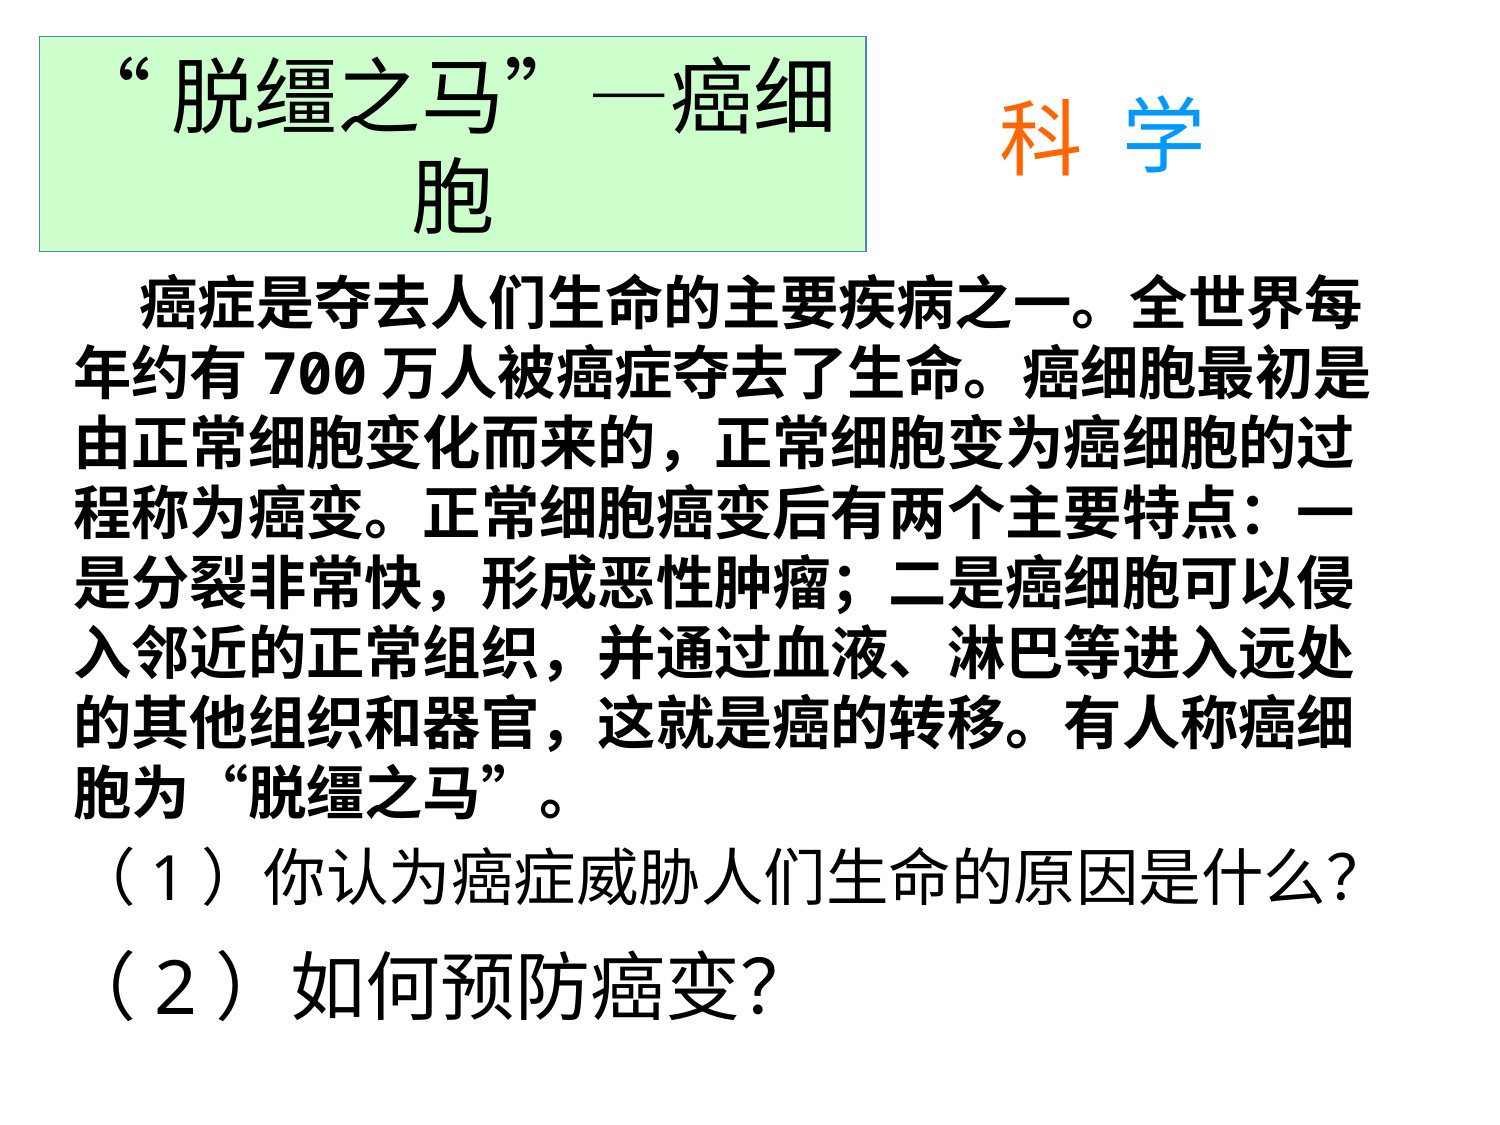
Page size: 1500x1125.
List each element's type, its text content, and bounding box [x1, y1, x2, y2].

text_box 学 [1107, 75, 1227, 191]
text_box 科 [984, 78, 1127, 194]
text_box 拓展延伸 [32, 161, 340, 257]
text_box （2）如何预防癌变？ [46, 931, 827, 1037]
text_box （1）你认为癌症威胁人们生命的原因是什么？ [58, 830, 1394, 920]
text_box “脱缰之马”—癌细胞 [39, 36, 867, 252]
text_box 癌症是夺去人们生命的主要疾病之一。全世界每年约有700万人被癌症夺去了生命。癌细胞最初是由正常细胞变化而来的，正常细胞变为癌细胞的过程称为癌变。正常细胞癌变后有两个主要特点：一是分裂非常快，形成恶性肿瘤；二是癌细胞可以侵入邻近的正常组织，并通过血液、淋巴等进入远处的其他组织和器官，这就是癌的转移。有人称癌细胞为“脱缰之马”。 [58, 258, 1406, 834]
